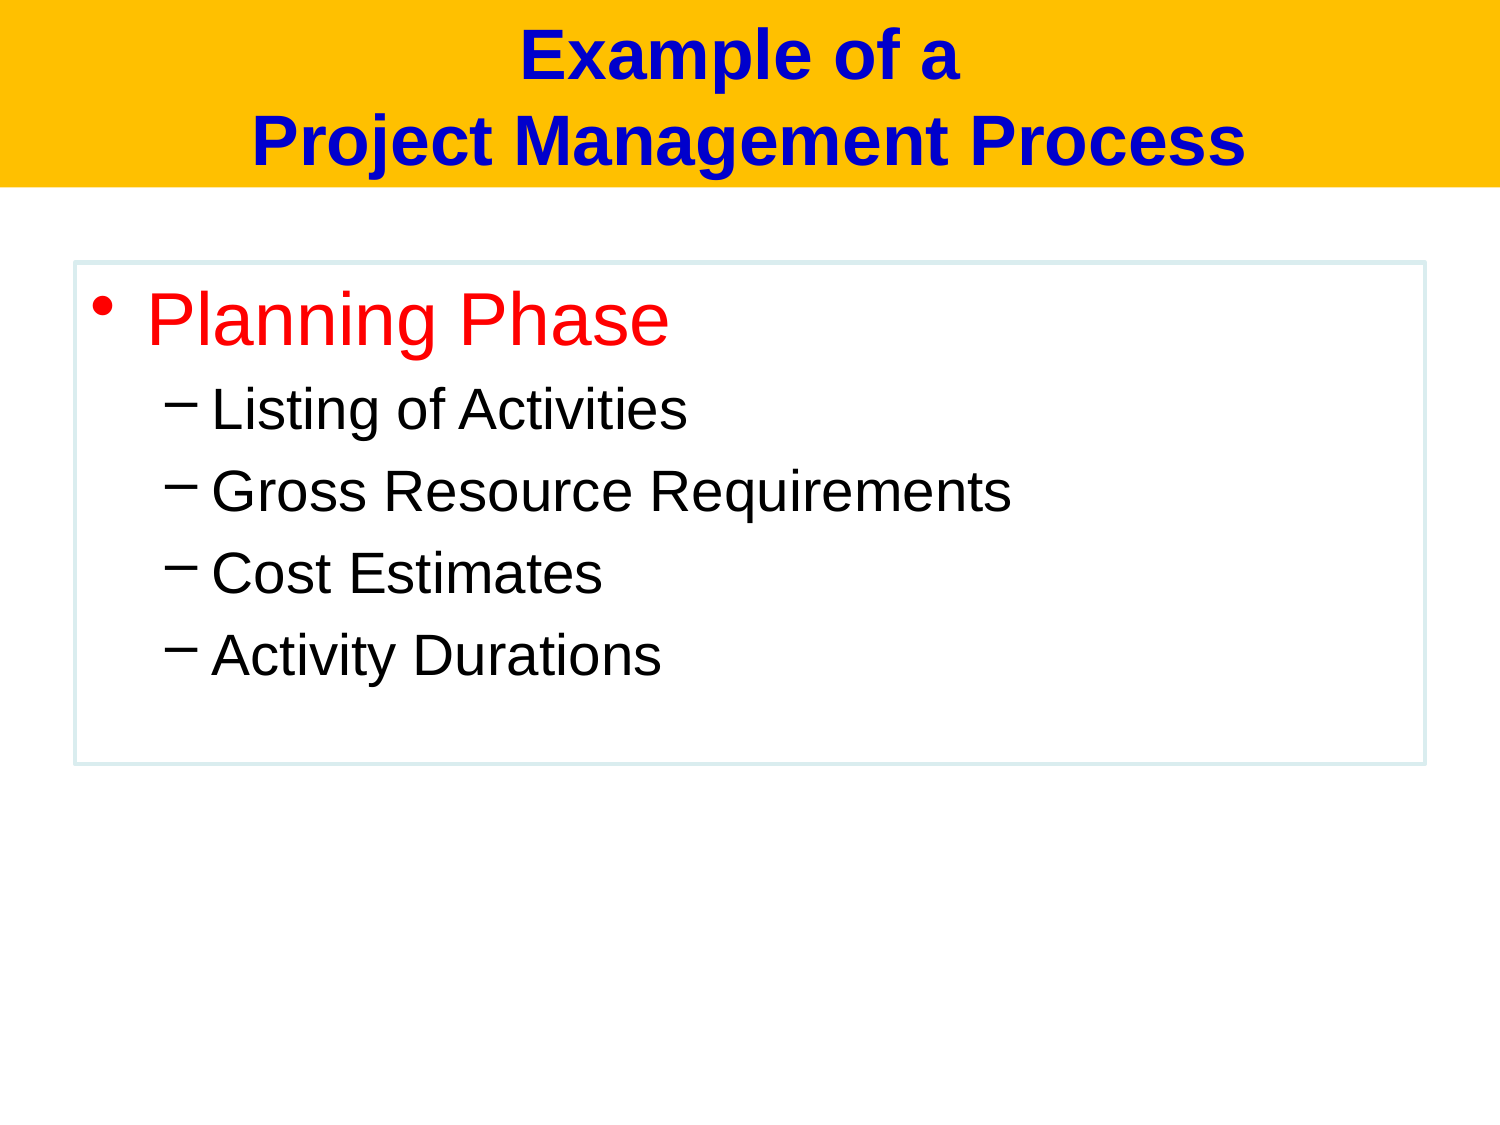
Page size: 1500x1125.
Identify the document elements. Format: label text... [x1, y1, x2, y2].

list Planning Phase Listing of Activities Gross Resource Requirements Cost Estimates Activity Durations [73, 260, 1427, 766]
title Example of a Project Management Process [0, 0, 1500, 188]
